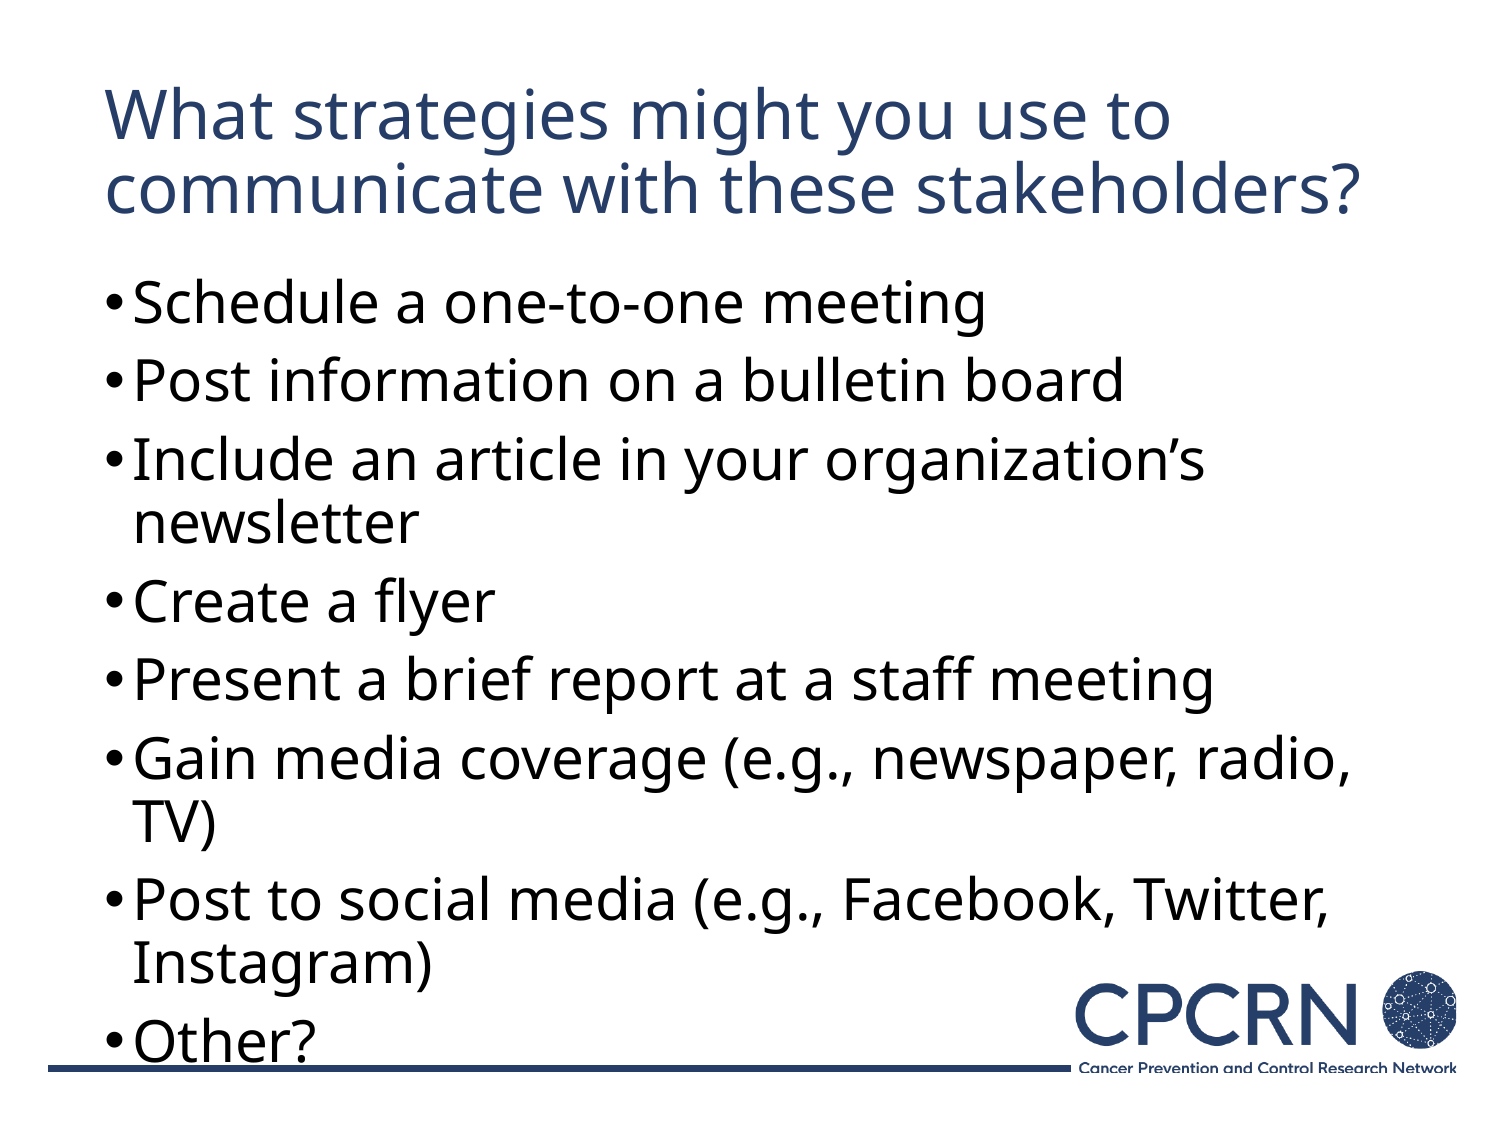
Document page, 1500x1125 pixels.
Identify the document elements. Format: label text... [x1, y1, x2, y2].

list Schedule a one-to-one meeting Post information on a bulletin board Include an article in your organization’s newsletter Create a flyer Present a brief report at a staff meeting Gain media coverage (e.g., newspaper, radio, TV) Post to social media (e.g., Facebook, Twitter, Instagram) Other? [89, 265, 1432, 772]
title What strategies might you use to communicate with these stakeholders? [89, 93, 1467, 216]
list [103, 772, 1397, 929]
